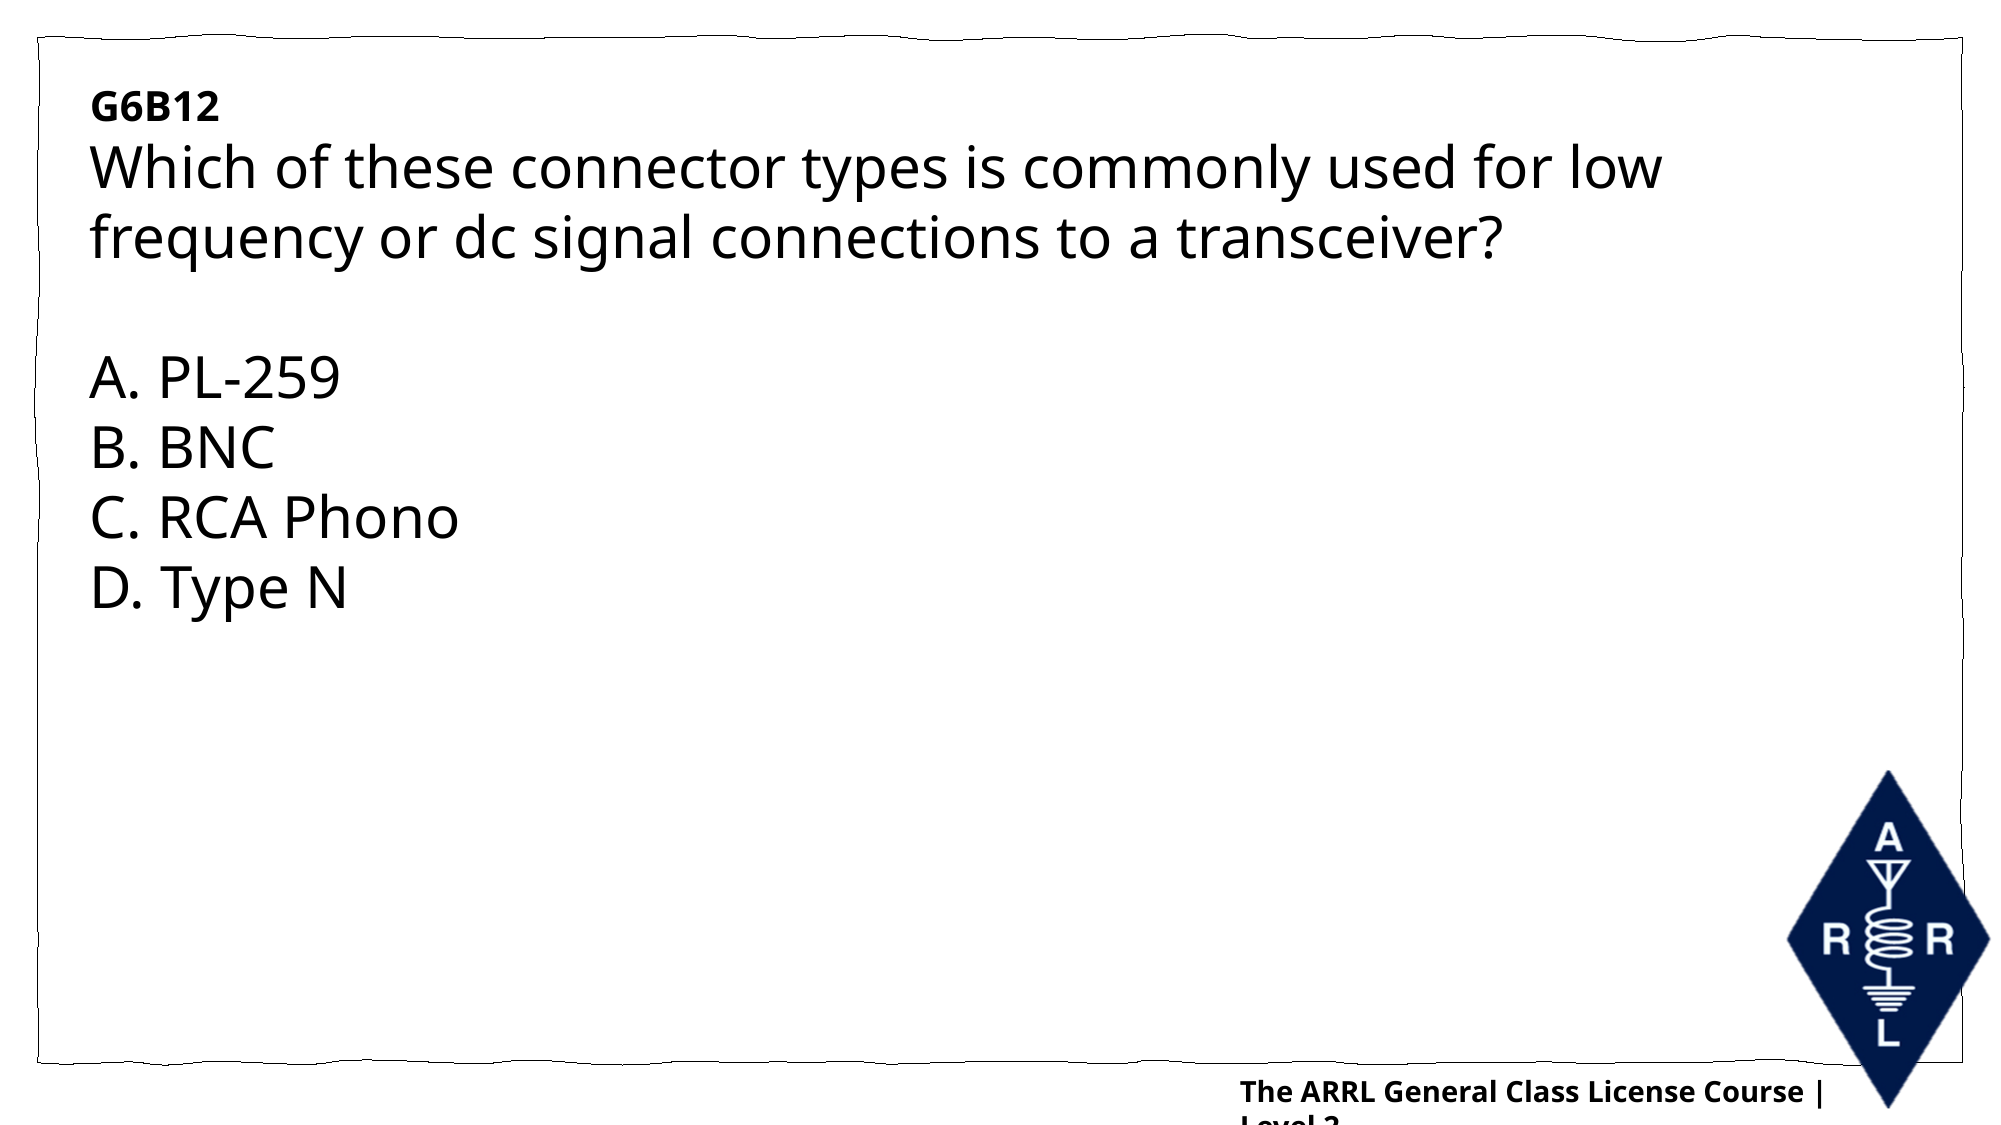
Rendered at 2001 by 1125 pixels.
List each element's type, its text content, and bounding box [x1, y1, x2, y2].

text_box G6B12 Which of these connector types is commonly used for low frequency or dc signal connections to a transceiver? A. PL-259 B. BNC C. RCA Phono D. Type N [75, 72, 1850, 628]
picture [1773, 752, 1999, 1125]
